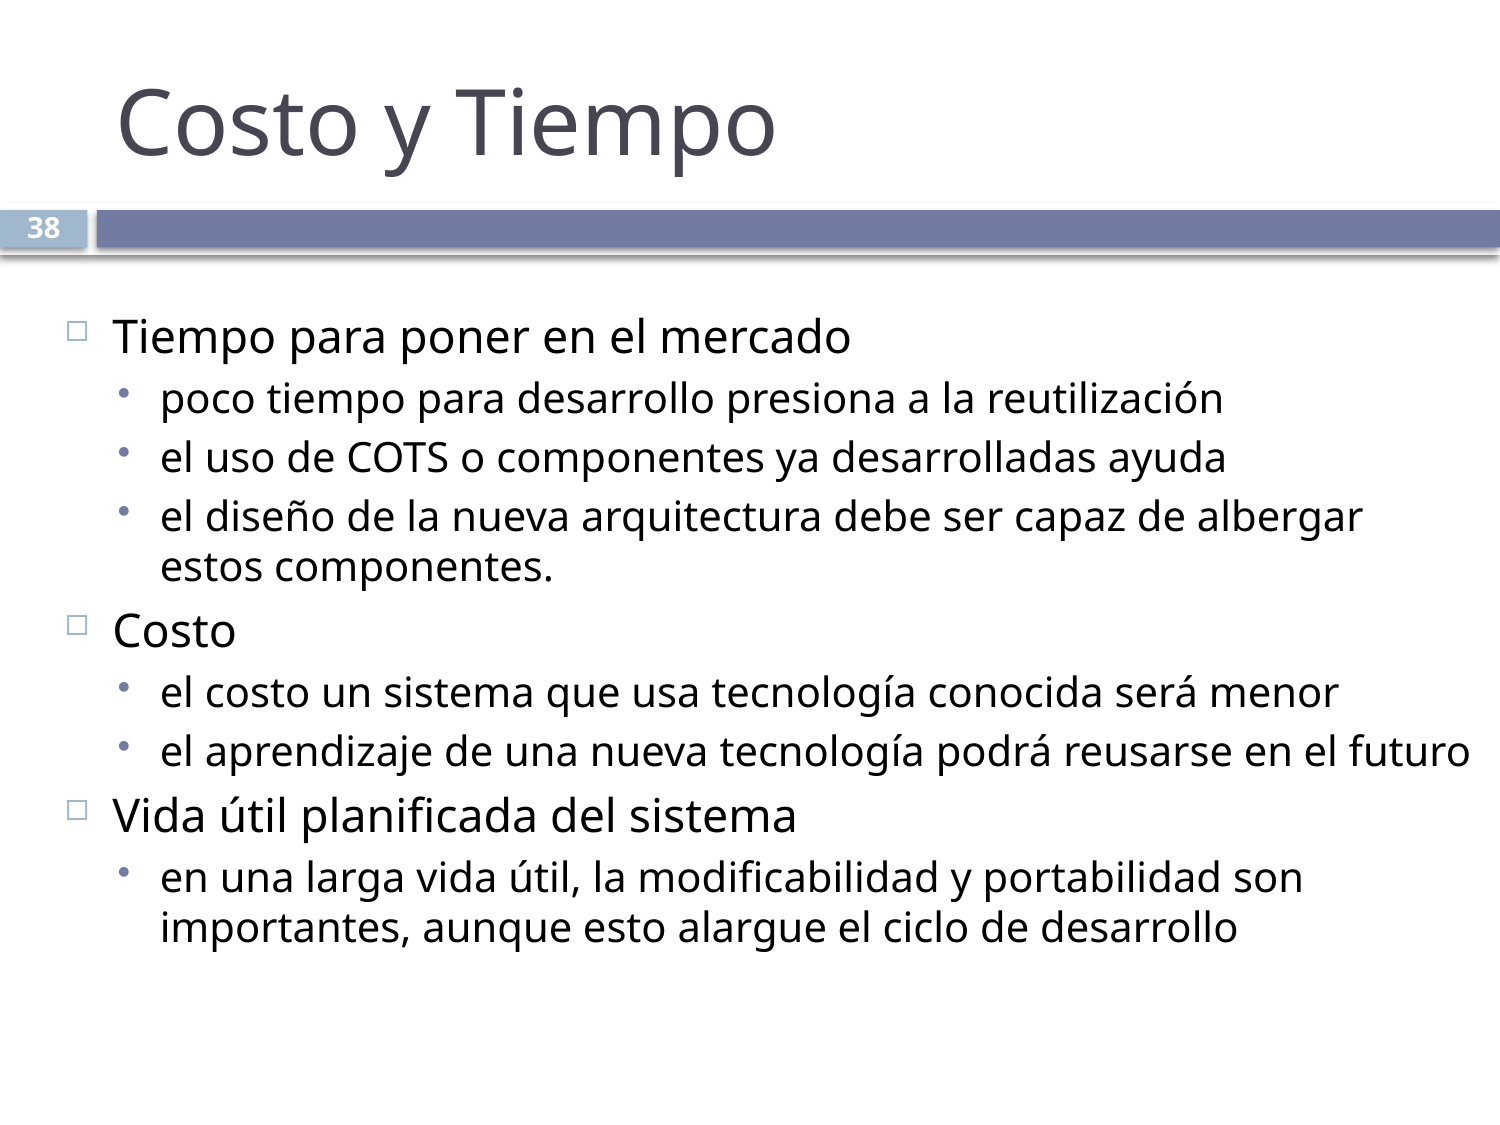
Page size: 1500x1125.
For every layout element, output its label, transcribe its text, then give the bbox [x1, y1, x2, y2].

slide_number 38 [0, 208, 88, 249]
title Costo y Tiempo [100, 37, 1438, 200]
list Tiempo para poner en el mercado poco tiempo para desarrollo presiona a la reutilización el uso de COTS o componentes ya desarrolladas ayuda el diseño de la nueva arquitectura debe ser capaz de albergar estos componentes. Costo el costo un sistema que usa tecnología conocida será menor el aprendizaje de una nueva tecnología podrá reusarse en el futuro Vida útil planificada del sistema en una larga vida útil, la modificabilidad y portabilidad son importantes, aunque esto alargue el ciclo de desarrollo [50, 299, 1488, 975]
